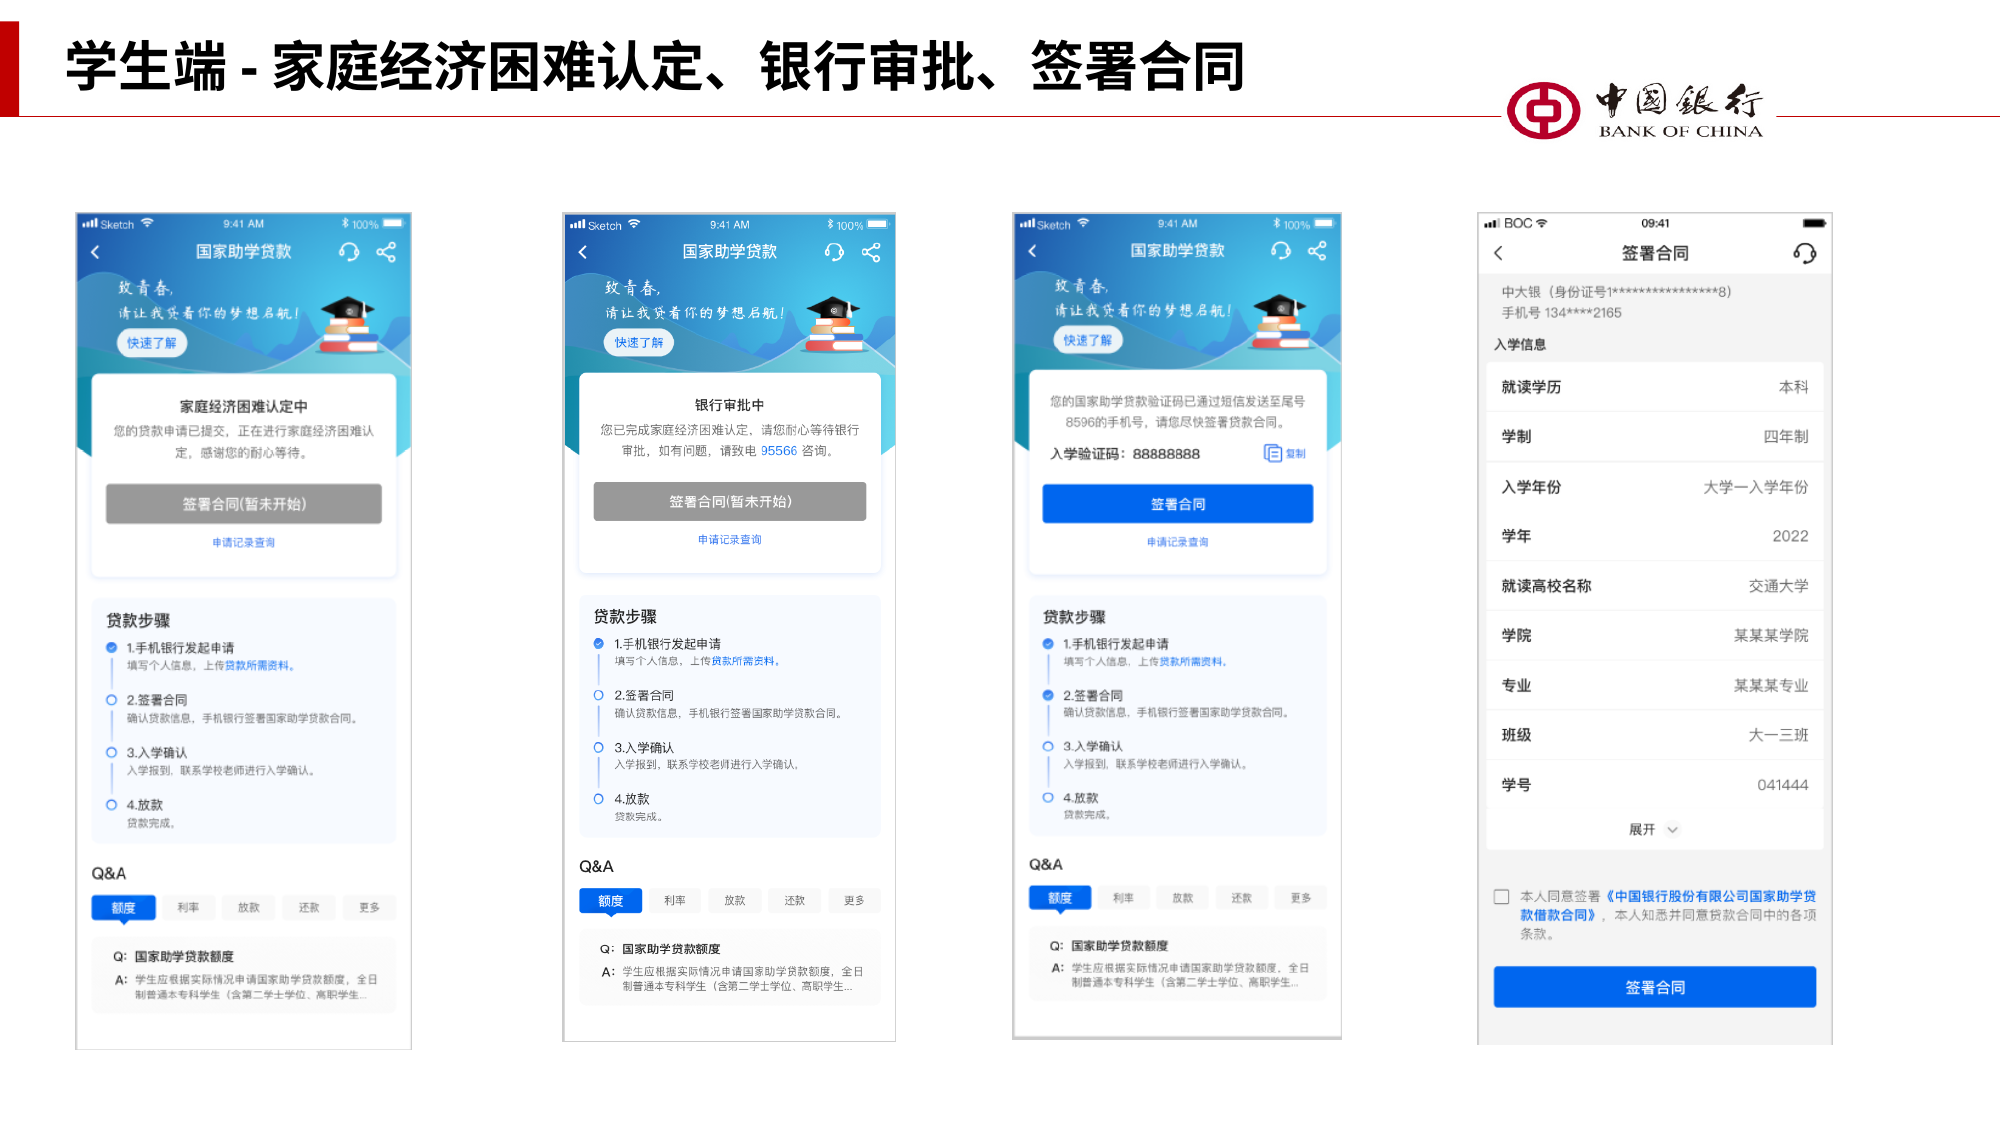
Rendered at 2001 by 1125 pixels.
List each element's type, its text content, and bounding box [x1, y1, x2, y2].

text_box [0, 77, 2000, 144]
picture [1477, 212, 1833, 1045]
picture [74, 212, 412, 1050]
picture [562, 212, 896, 1042]
text_box 学生端-家庭经济困难认定、银行审批、签署合同 [50, 24, 1265, 77]
picture [1012, 212, 1342, 1040]
text_box [0, 20, 20, 77]
